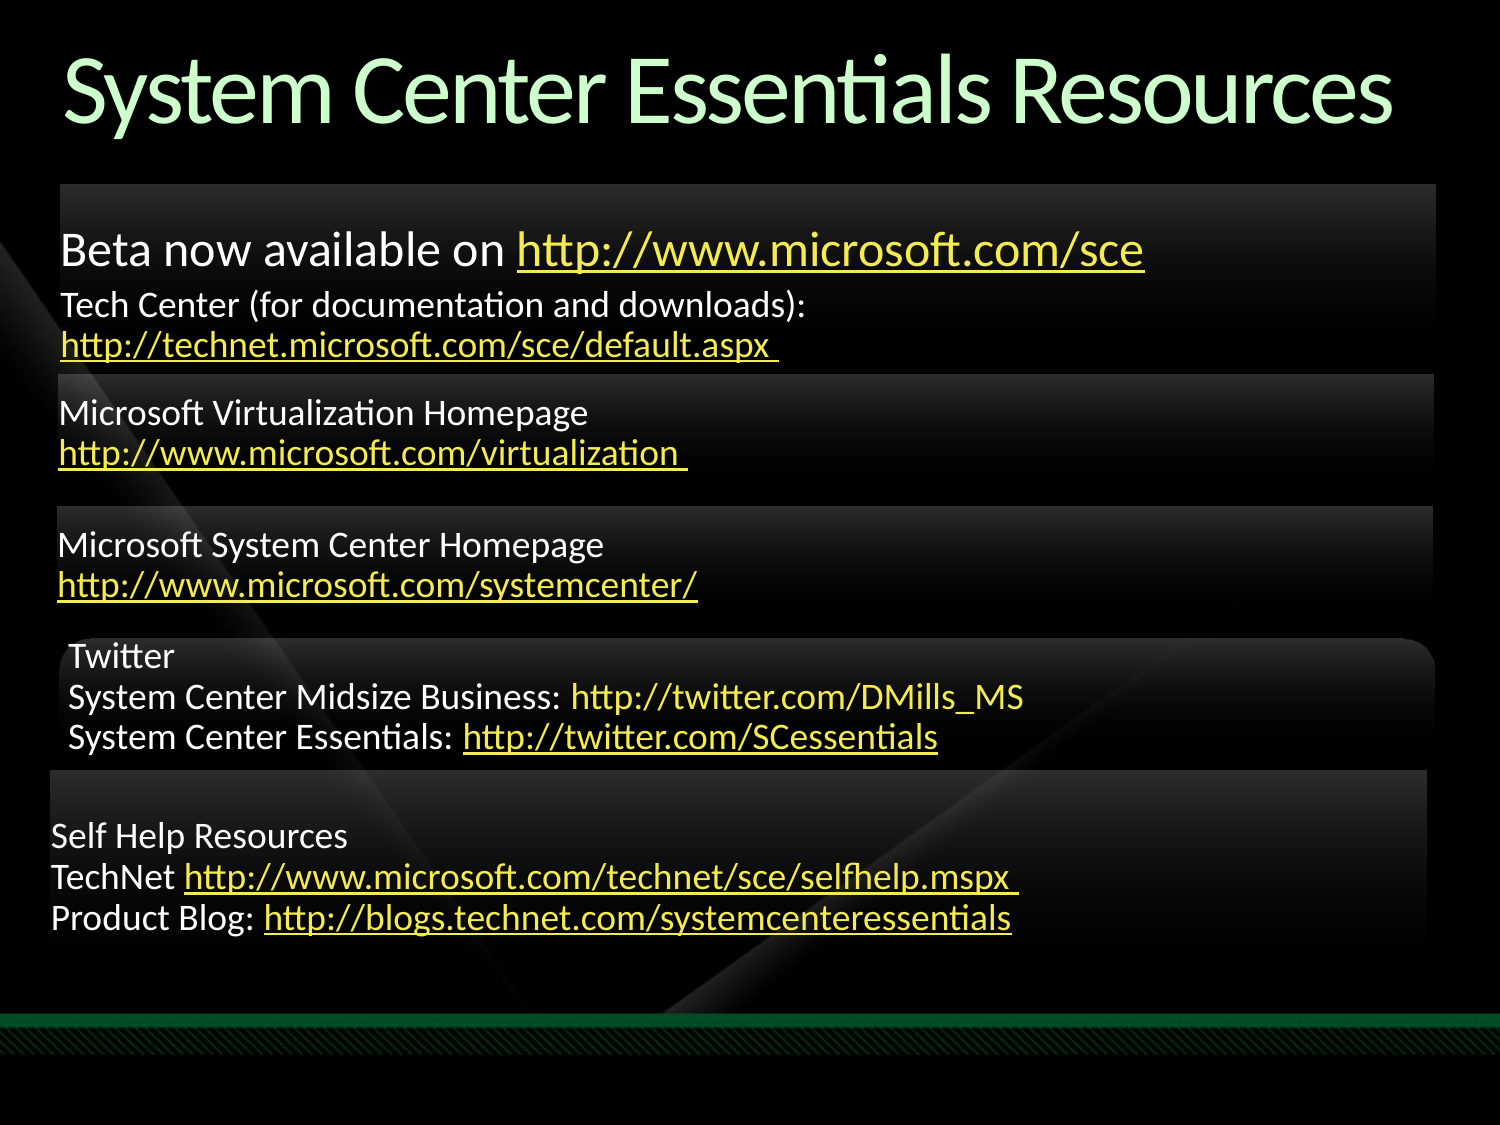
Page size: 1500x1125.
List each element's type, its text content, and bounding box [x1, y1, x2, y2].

text_box Twitter System Center Midsize Business: http://twitter.com/DMills_MS System Center Essentials: http://twitter.com/SCessentials [59, 638, 1435, 756]
title System Center Essentials Resources [62, 37, 1437, 147]
list Self Help Resources TechNet http://www.microsoft.com/technet/sce/selfhelp.mspx Product Blog: http://blogs.technet.com/systemcenteressentials [50, 770, 1427, 985]
picture [0, 0, 1500, 1125]
list Beta now available on http://www.microsoft.com/sce Tech Center (for documentation and downloads): http://technet.microsoft.com/sce/default.aspx [60, 183, 1437, 360]
list Microsoft System Center Homepage http://www.microsoft.com/systemcenter/ [56, 506, 1433, 625]
list Microsoft Virtualization Homepage http://www.microsoft.com/virtualization [58, 374, 1435, 493]
